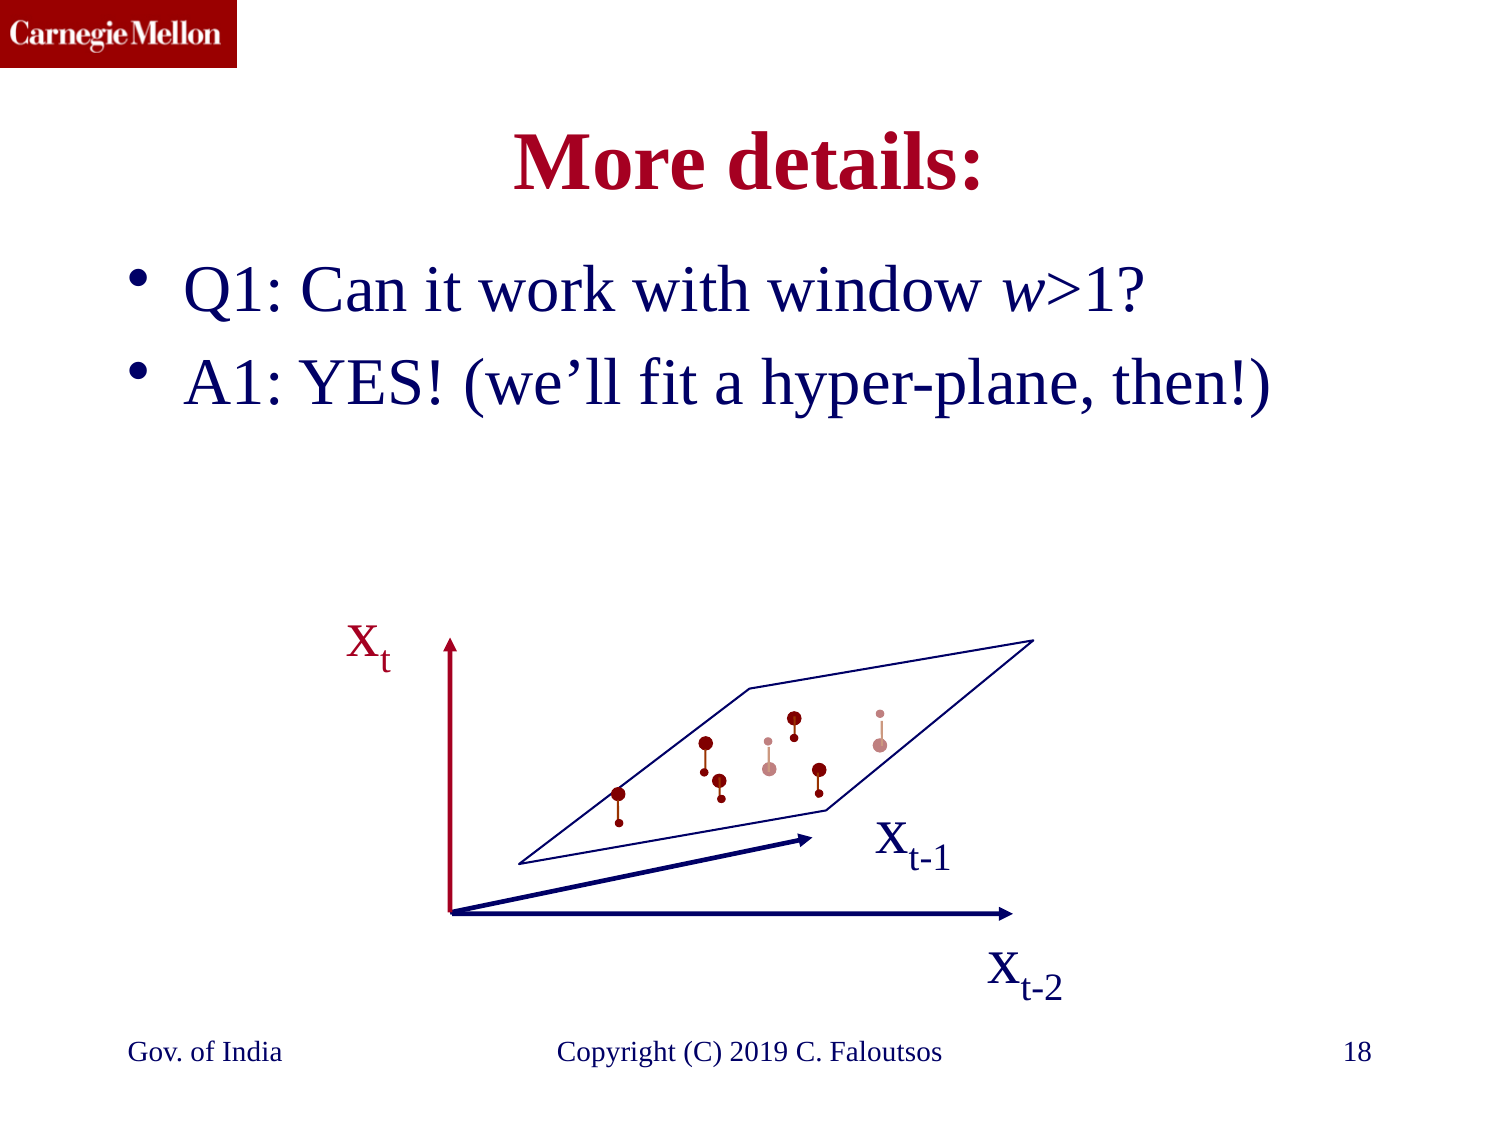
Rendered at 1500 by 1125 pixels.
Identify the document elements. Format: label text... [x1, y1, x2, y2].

text_box xt-2 [972, 909, 1079, 1016]
text_box [815, 789, 823, 798]
text_box xt [331, 582, 406, 688]
text_box [787, 711, 802, 725]
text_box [762, 737, 777, 776]
text_box xt-1 [860, 779, 967, 886]
text_box [812, 763, 827, 777]
text_box [611, 787, 625, 801]
slide_number Gov. of India [112, 1024, 426, 1101]
title More details: [112, 99, 1388, 213]
text_box [717, 795, 726, 803]
picture [0, 0, 237, 68]
text_box [451, 833, 813, 913]
text_box [443, 637, 457, 913]
text_box [700, 768, 709, 777]
list Q1: Can it work with window w>1? A1: YES! (we’ll fit a hyper-plane, then!) [112, 237, 1388, 1001]
text_box [790, 734, 798, 742]
footer Copyright (C) 2019 C. Faloutsos [512, 1024, 988, 1101]
slide_number 18 [1074, 1024, 1388, 1101]
text_box [712, 774, 727, 788]
text_box [615, 819, 623, 827]
text_box [698, 736, 713, 750]
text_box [872, 709, 887, 753]
